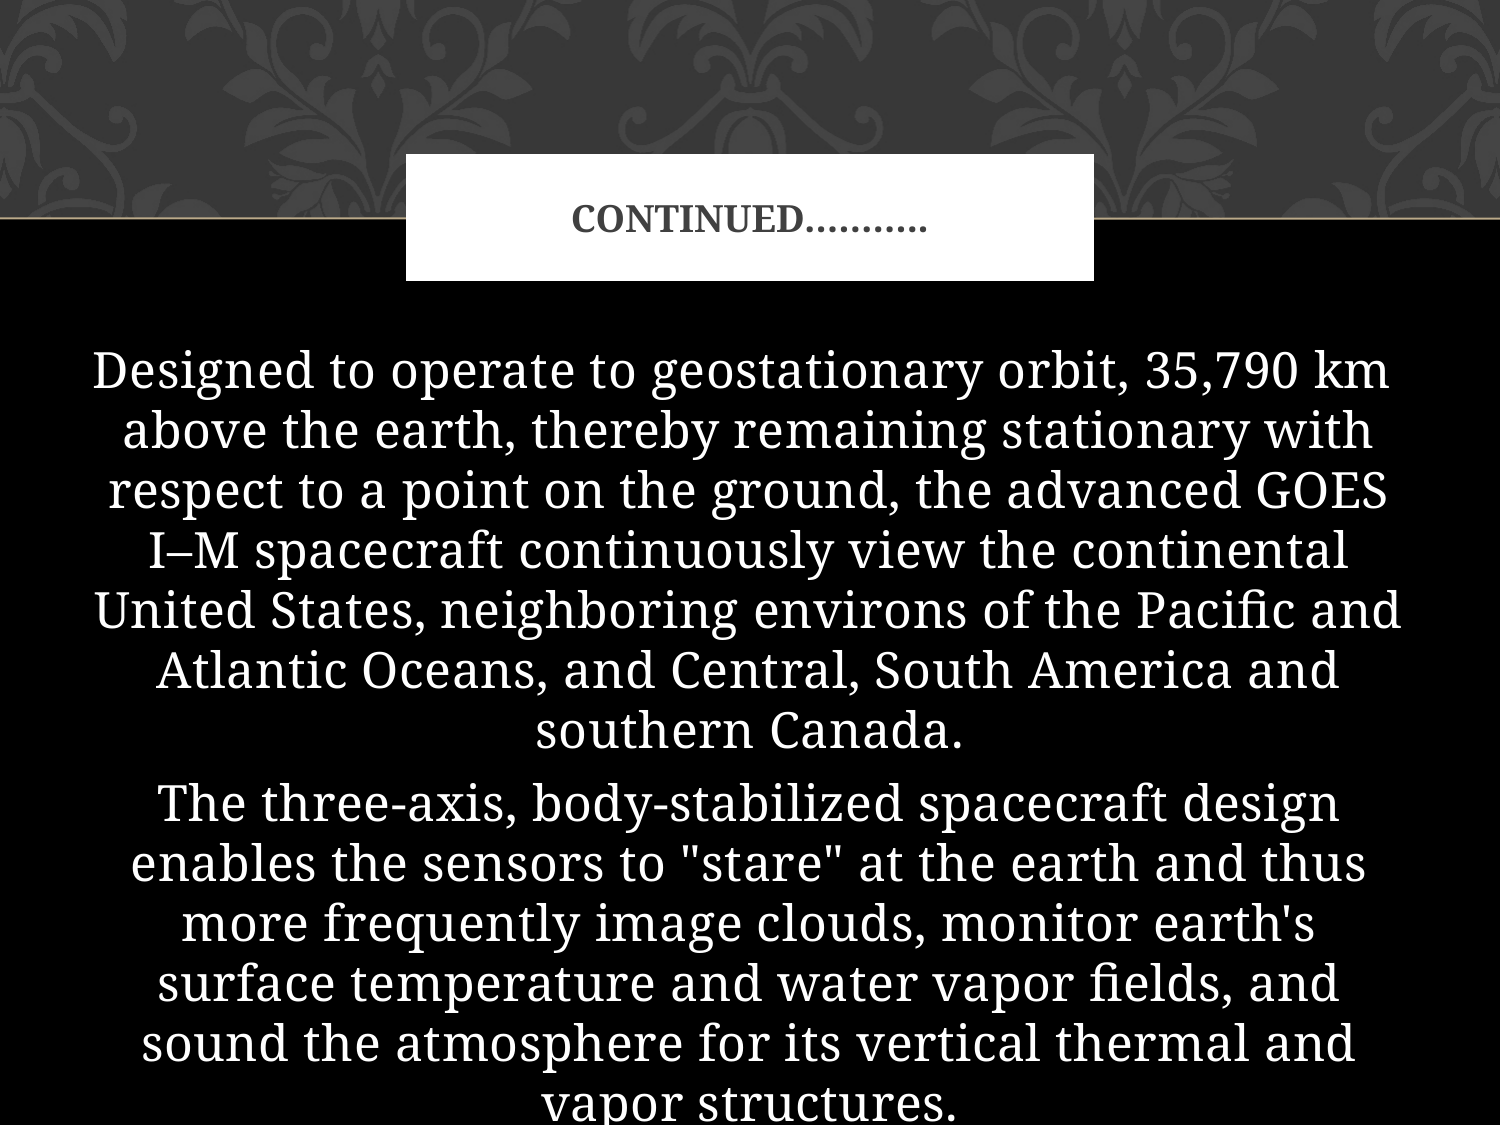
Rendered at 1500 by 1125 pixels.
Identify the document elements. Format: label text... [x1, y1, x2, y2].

list Designed to operate to geostationary orbit, 35,790 km above the earth, thereby remaining stationary with respect to a point on the ground, the advanced GOES I–M spacecraft continuously view the continental United States, neighboring environs of the Pacific and Atlantic Oceans, and Central, South America and southern Canada. The three-axis, body-stabilized spacecraft design enables the sensors to "stare" at the earth and thus more frequently image clouds, monitor earth's surface temperature and water vapor fields, and sound the atmosphere for its vertical thermal and vapor structures. [75, 331, 1425, 1000]
title Continued……….. [406, 154, 1094, 281]
